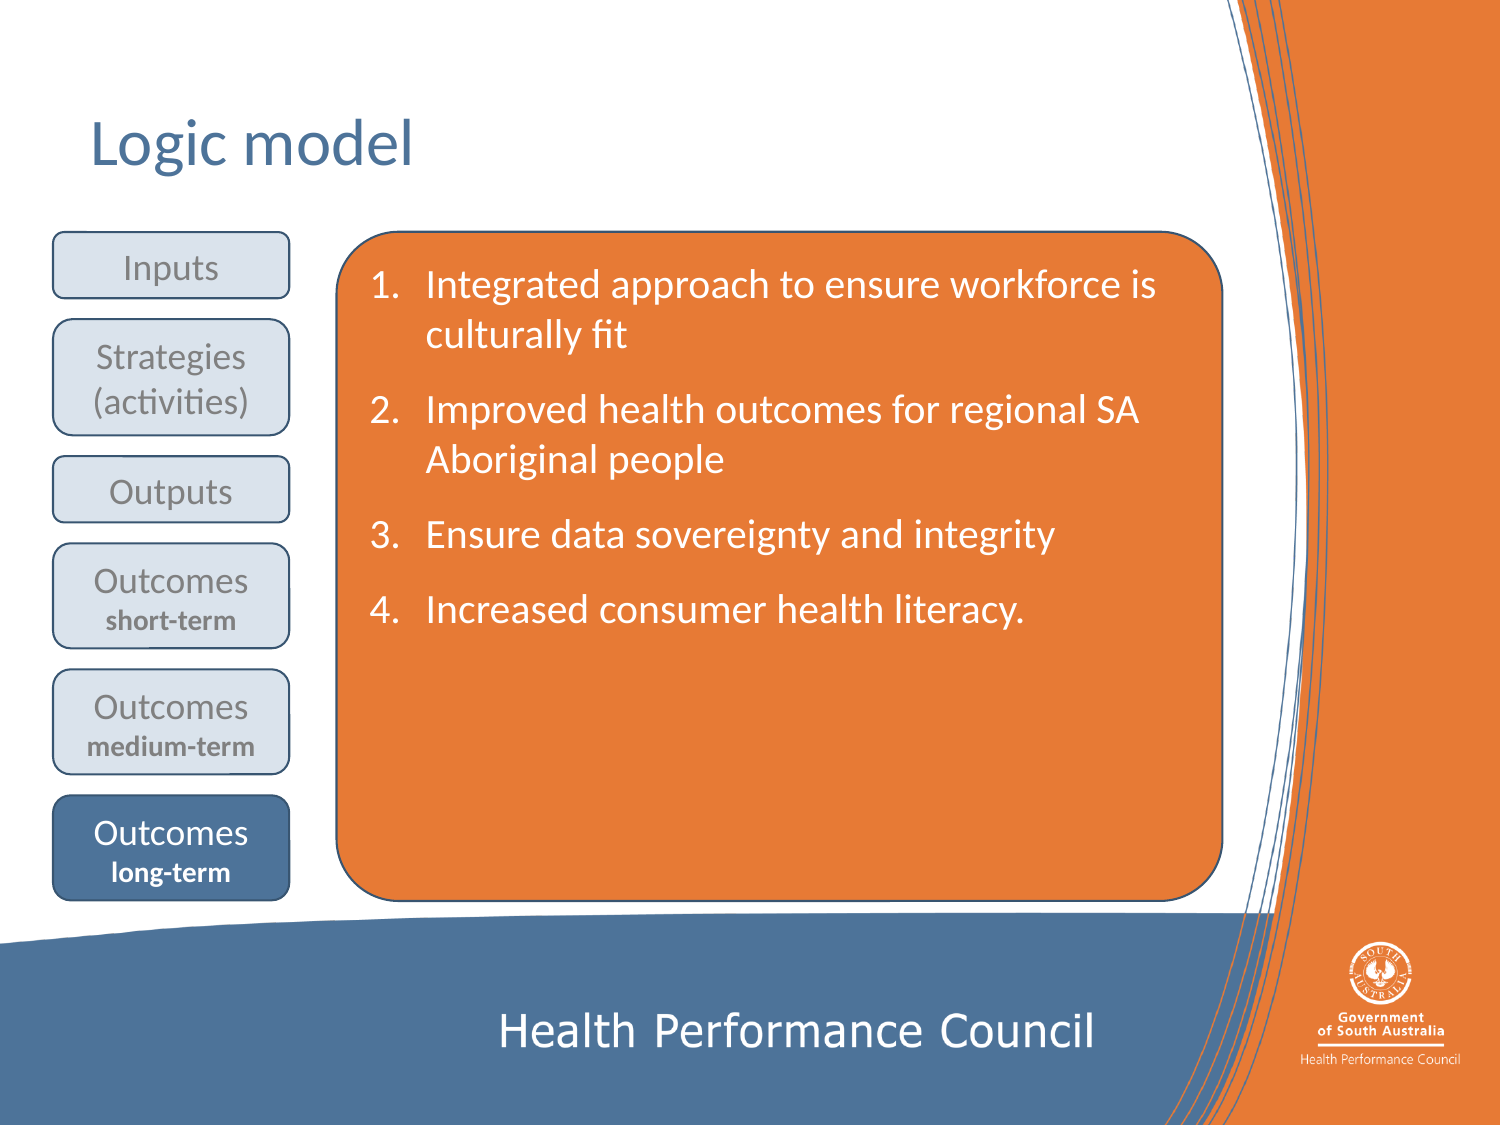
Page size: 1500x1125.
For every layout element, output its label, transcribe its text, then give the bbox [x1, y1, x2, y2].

text_box Outcomes short-term [50, 541, 292, 651]
text_box Inputs [50, 229, 292, 301]
text_box Outputs [50, 454, 292, 525]
text_box Outcomes medium-term [50, 667, 292, 777]
picture [0, 0, 1500, 1125]
text_box Outcomes long-term [50, 793, 292, 903]
title Logic model [75, 45, 1103, 233]
text_box Integrated approach to ensure workforce is culturally fit Improved health outcomes for regional SA Aboriginal people Ensure data sovereignty and integrity Increased consumer health literacy. [334, 229, 1225, 904]
text_box Strategies (activities) [50, 317, 292, 438]
